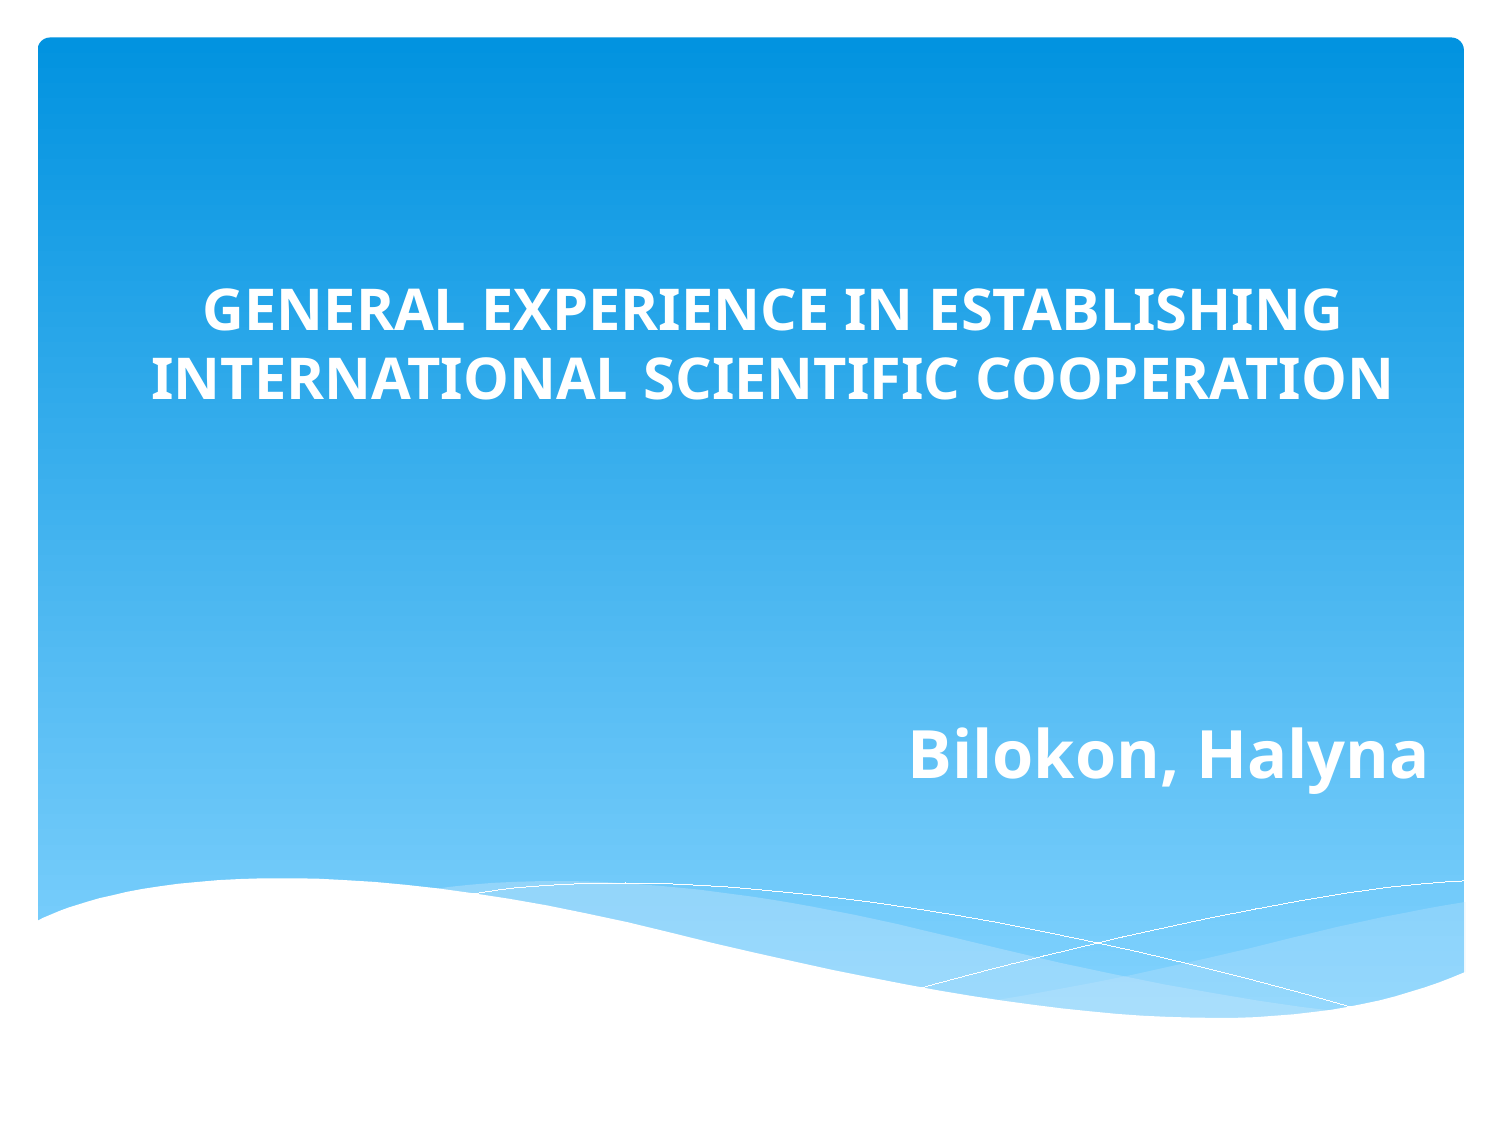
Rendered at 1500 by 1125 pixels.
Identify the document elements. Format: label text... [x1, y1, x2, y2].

subtitle Bilokon, Halyna [643, 704, 1500, 946]
title GENERAL EXPERIENCE IN ESTABLISHING INTERNATIONAL SCIENTIFIC COOPERATION [135, 196, 1411, 489]
